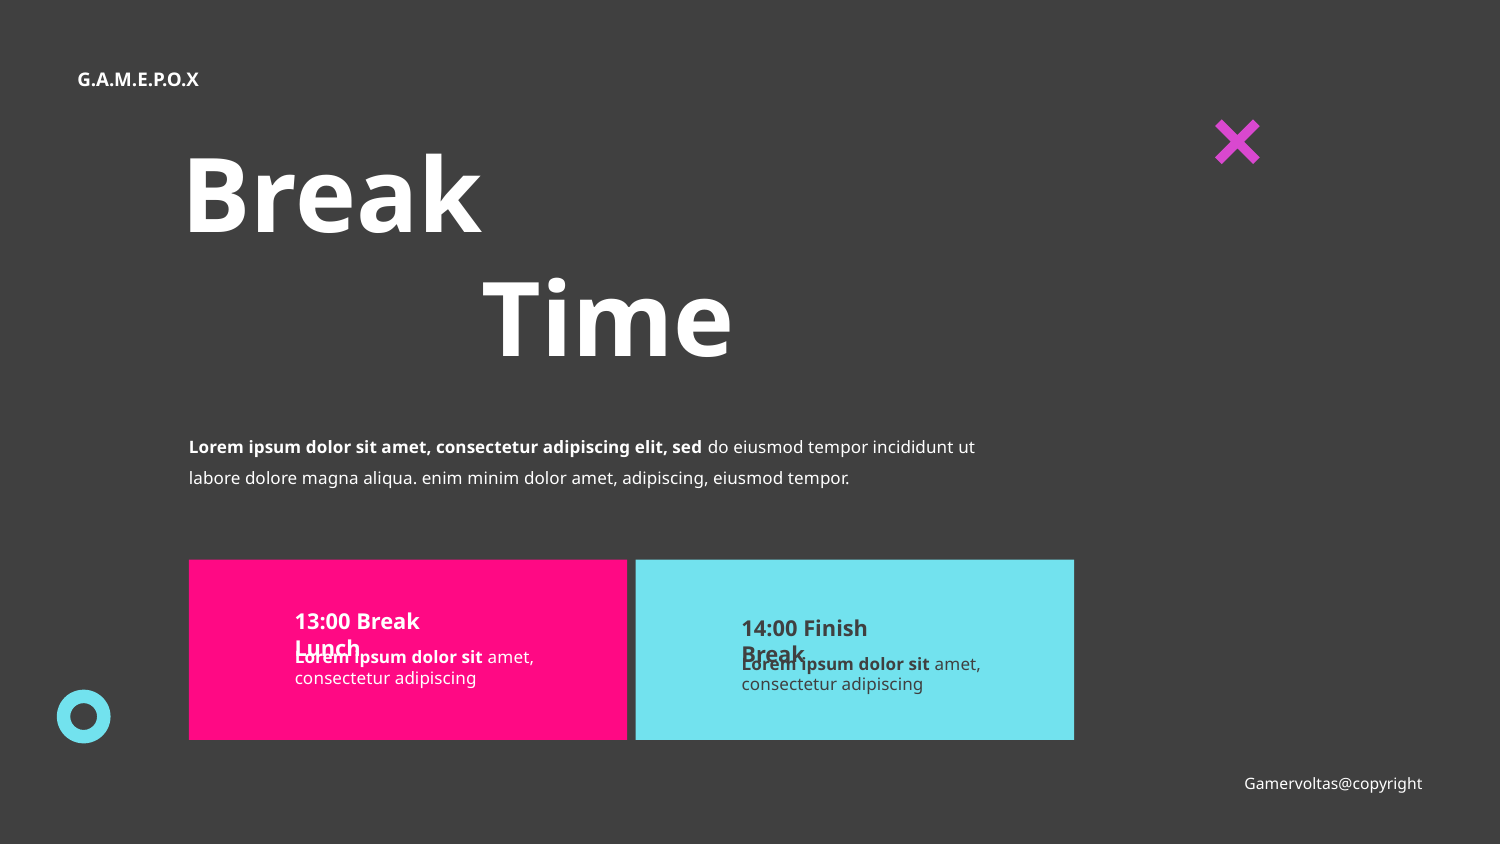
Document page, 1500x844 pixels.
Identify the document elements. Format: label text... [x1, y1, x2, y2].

text_box G.A.M.E.P.O.X [62, 60, 229, 98]
text_box 14:00 Finish Break [741, 614, 935, 653]
text_box Lorem ipsum dolor sit amet, consectetur adipiscing [294, 646, 561, 688]
text_box Gamervoltas@copyright [1181, 766, 1438, 800]
text_box [635, 559, 1075, 741]
text_box 13:00 Break Lunch [294, 608, 488, 646]
text_box Break Time [166, 121, 848, 384]
text_box [55, 688, 112, 745]
text_box Lorem ipsum dolor sit amet, consectetur adipiscing [741, 653, 1008, 695]
text_box [188, 559, 628, 741]
text_box [1213, 117, 1262, 166]
text_box Lorem ipsum dolor sit amet, consectetur adipiscing elit, sed do eiusmod tempor incididunt ut labore dolore magna aliqua. enim minim dolor amet, adipiscing, eiusmod tempor. [188, 425, 995, 488]
